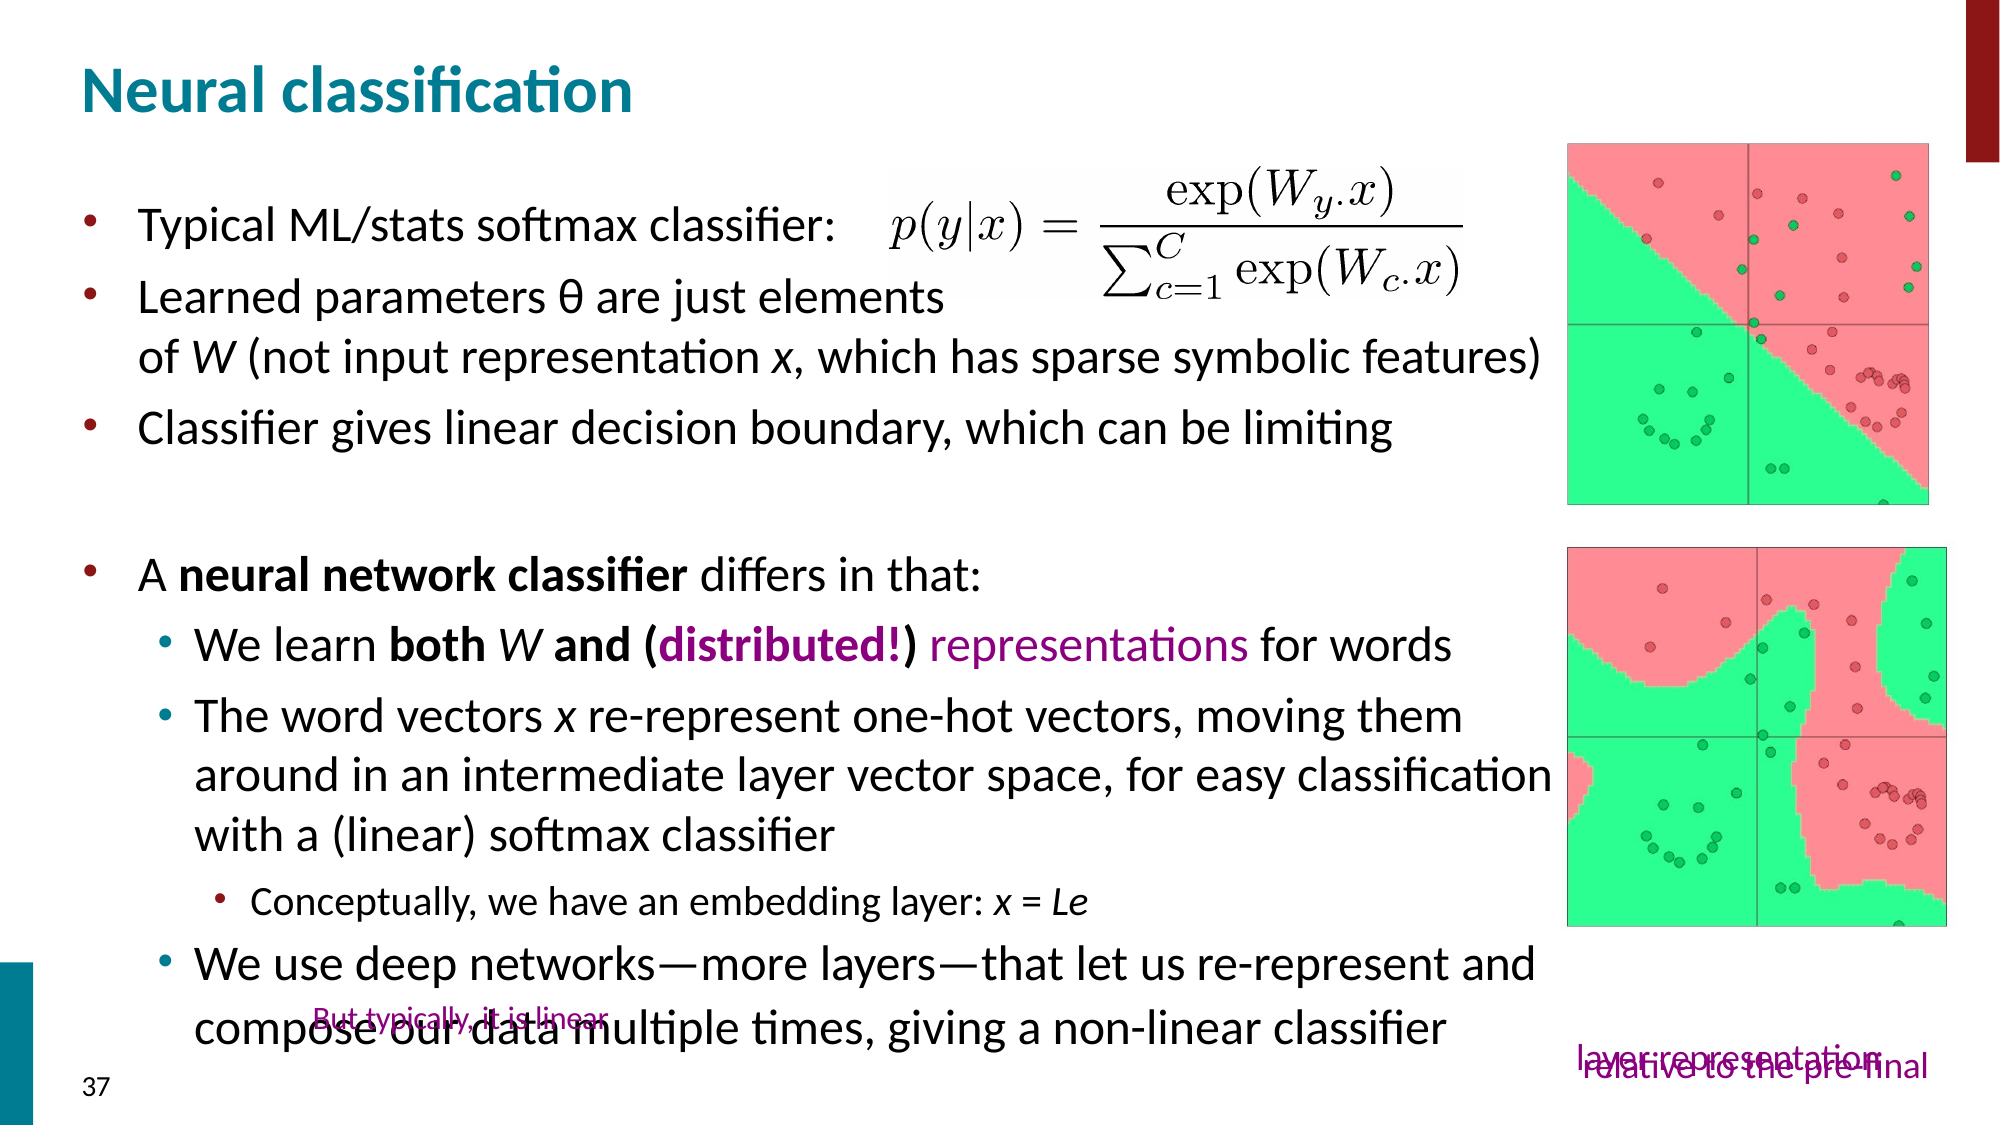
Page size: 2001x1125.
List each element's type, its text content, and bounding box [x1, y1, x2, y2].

title Neural classification [79, 4, 1921, 234]
text_box Typical ML/stats softmax classifier: Learned parameters θ are just elements of W (not input representation x, which has sparse symbolic features) Classifier gives linear decision boundary, which can be limiting [79, 176, 1553, 455]
picture [1560, 540, 1956, 929]
slide_number 39 [75, 1067, 120, 1125]
text_box A neural network classifier differs in that: We learn both W and (distributed!) representations for words The word vectors x re-represent one-hot vectors, moving them around in an intermediate layer vector space, for easy classification with a (linear) softmax classifier Conceptually, we have an embedding layer: x = Le We use deep networks—more layers—that let us re-represent and But typically, it is linear relative to the pre-final [75, 528, 1934, 1086]
picture [1561, 137, 1934, 508]
text_box layer representation [1574, 1030, 1887, 1078]
picture [889, 165, 1463, 299]
